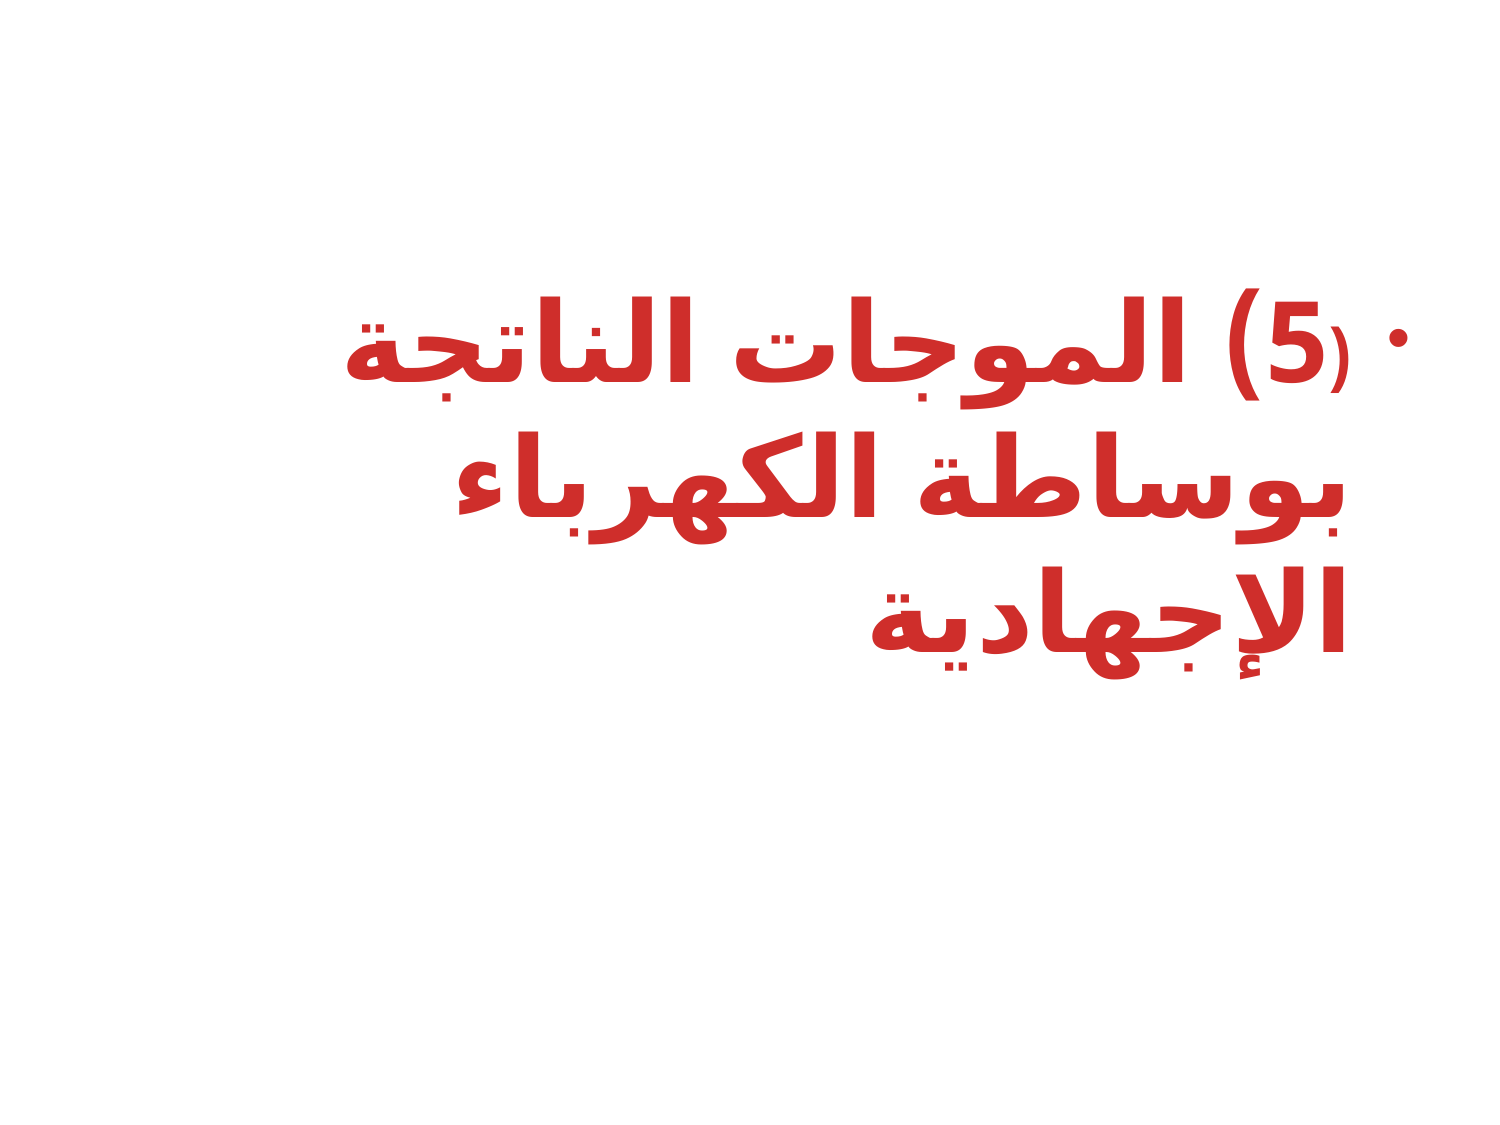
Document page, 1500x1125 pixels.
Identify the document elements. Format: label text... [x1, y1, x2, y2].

list (5) الموجات الناتجة بوساطة الكهرباء الإجهادية [75, 262, 1425, 1005]
